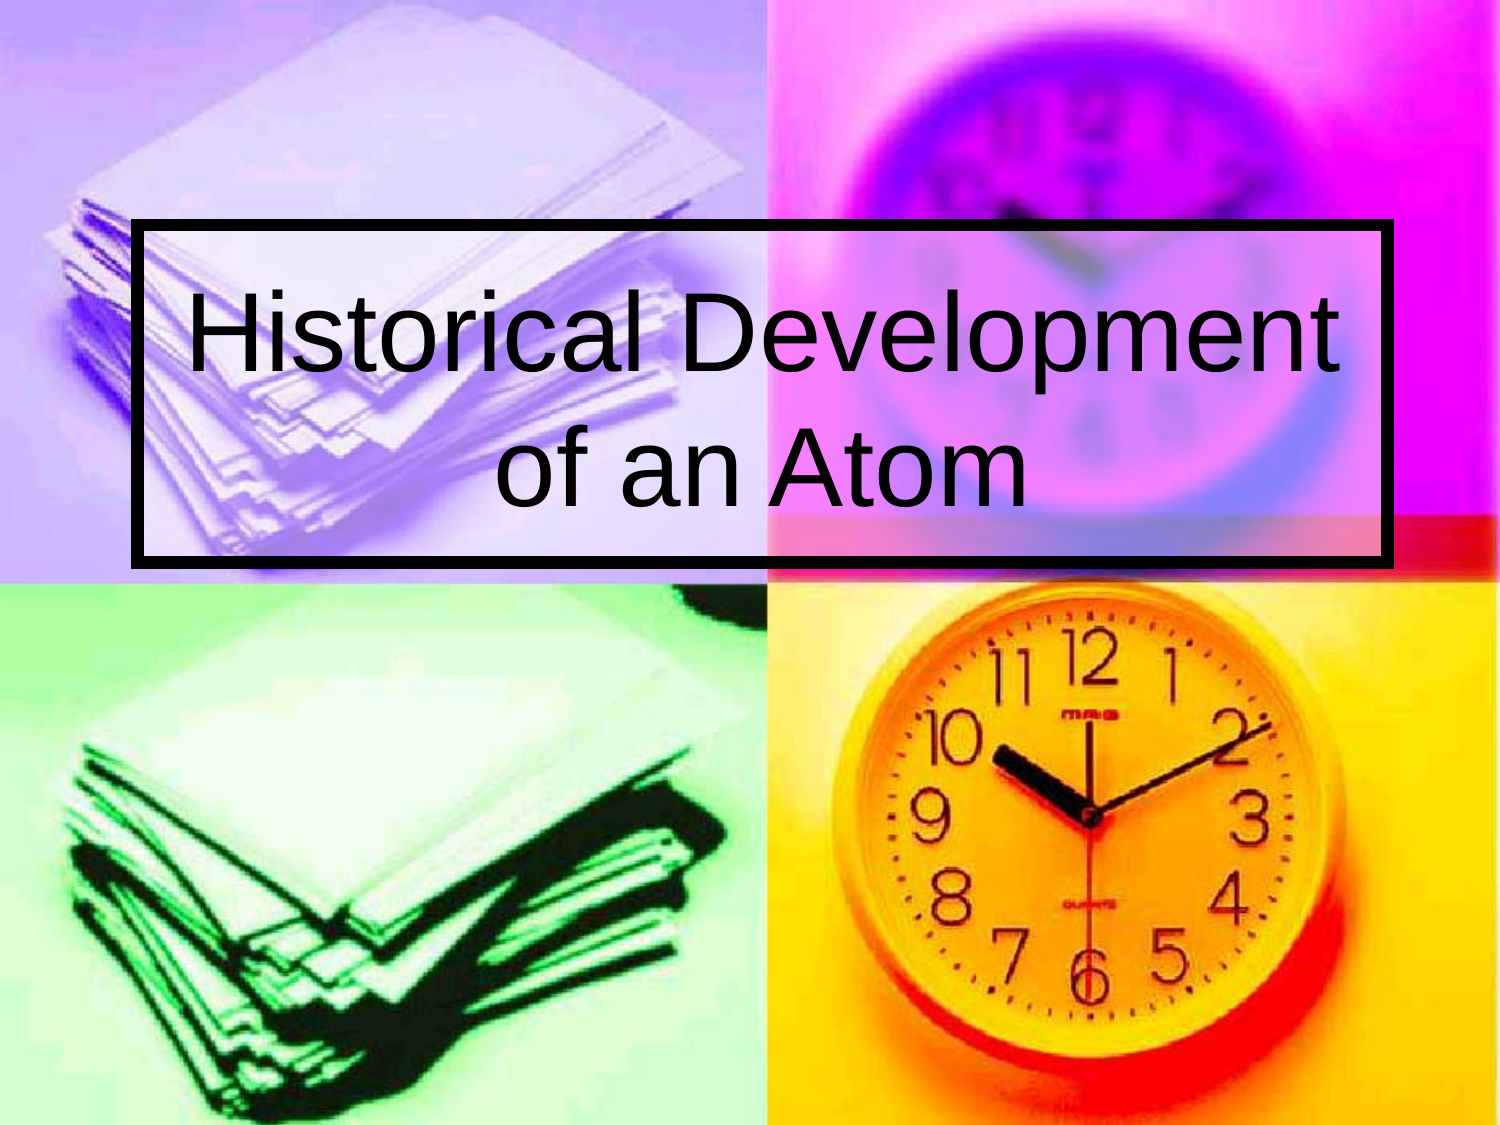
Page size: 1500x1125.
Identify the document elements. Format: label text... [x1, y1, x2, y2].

picture [0, 0, 1500, 1125]
title Historical Development of an Atom [131, 219, 1394, 569]
